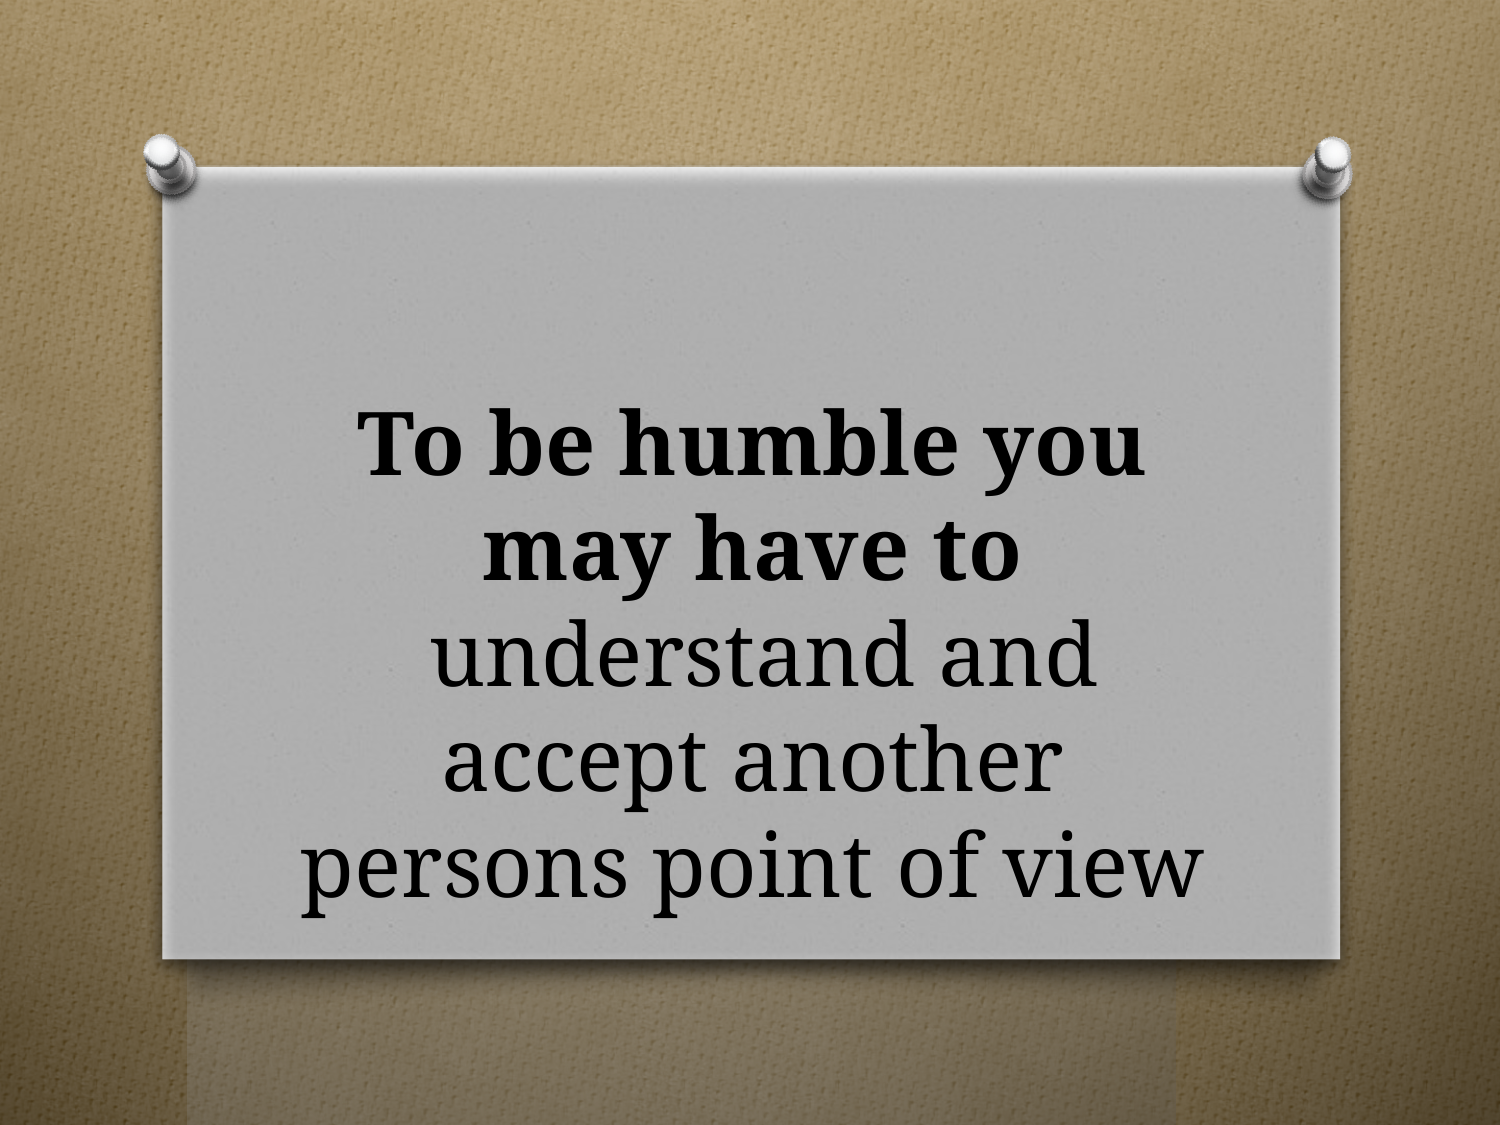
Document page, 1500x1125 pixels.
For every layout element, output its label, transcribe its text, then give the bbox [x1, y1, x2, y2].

picture [112, 100, 235, 224]
title To be humble you may have to understand and accept another persons point of view [283, 294, 1223, 923]
picture [1274, 109, 1396, 230]
